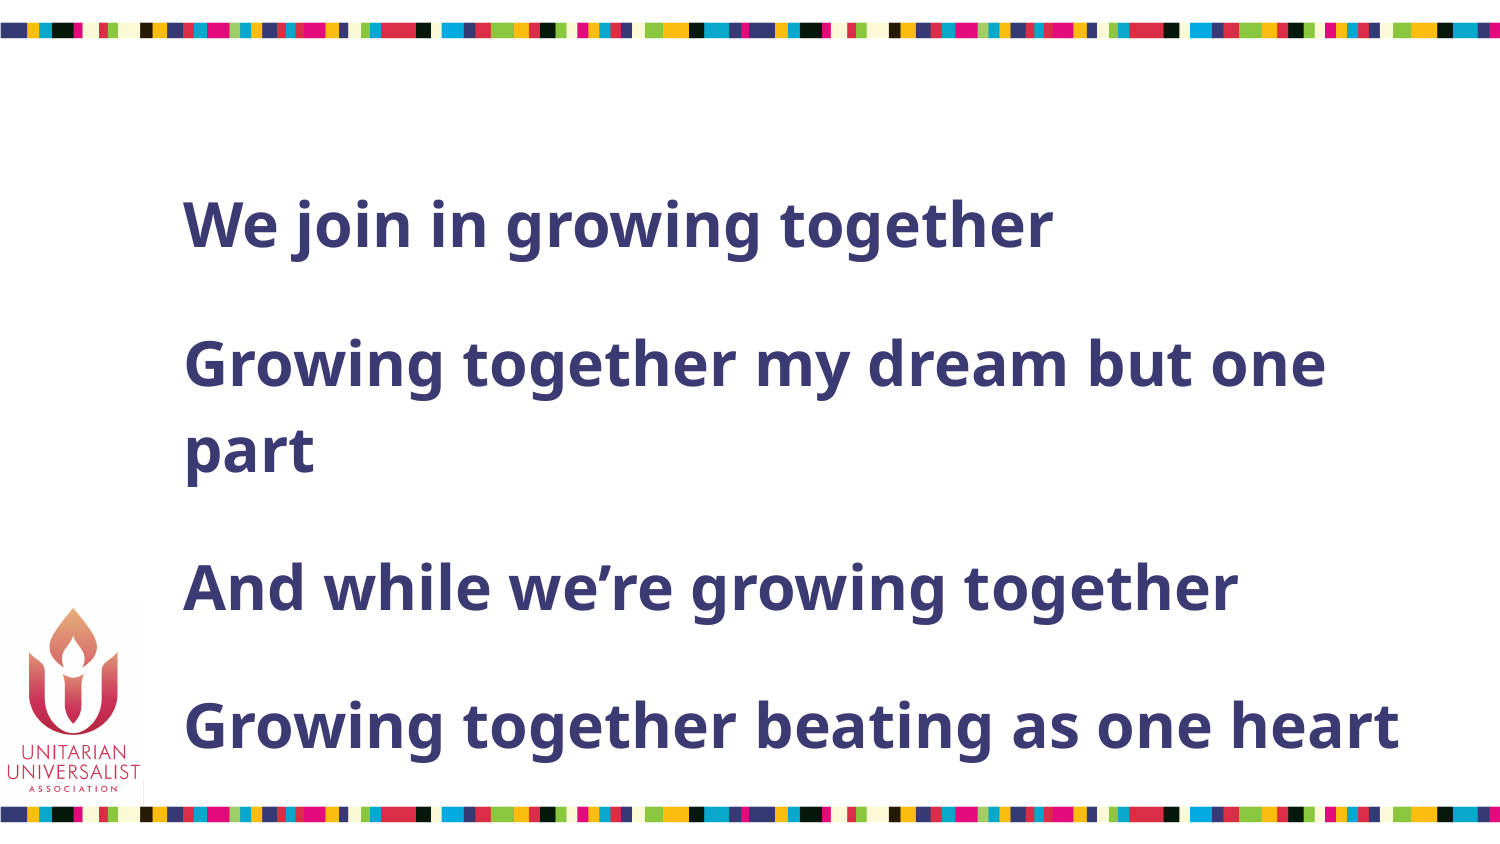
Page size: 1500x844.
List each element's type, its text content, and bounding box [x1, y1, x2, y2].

text_box We join in growing together Growing together my dream but one part And while we’re growing together Growing together beating as one heart [168, 159, 1474, 777]
picture [0, 600, 1500, 824]
picture [0, 22, 1500, 40]
